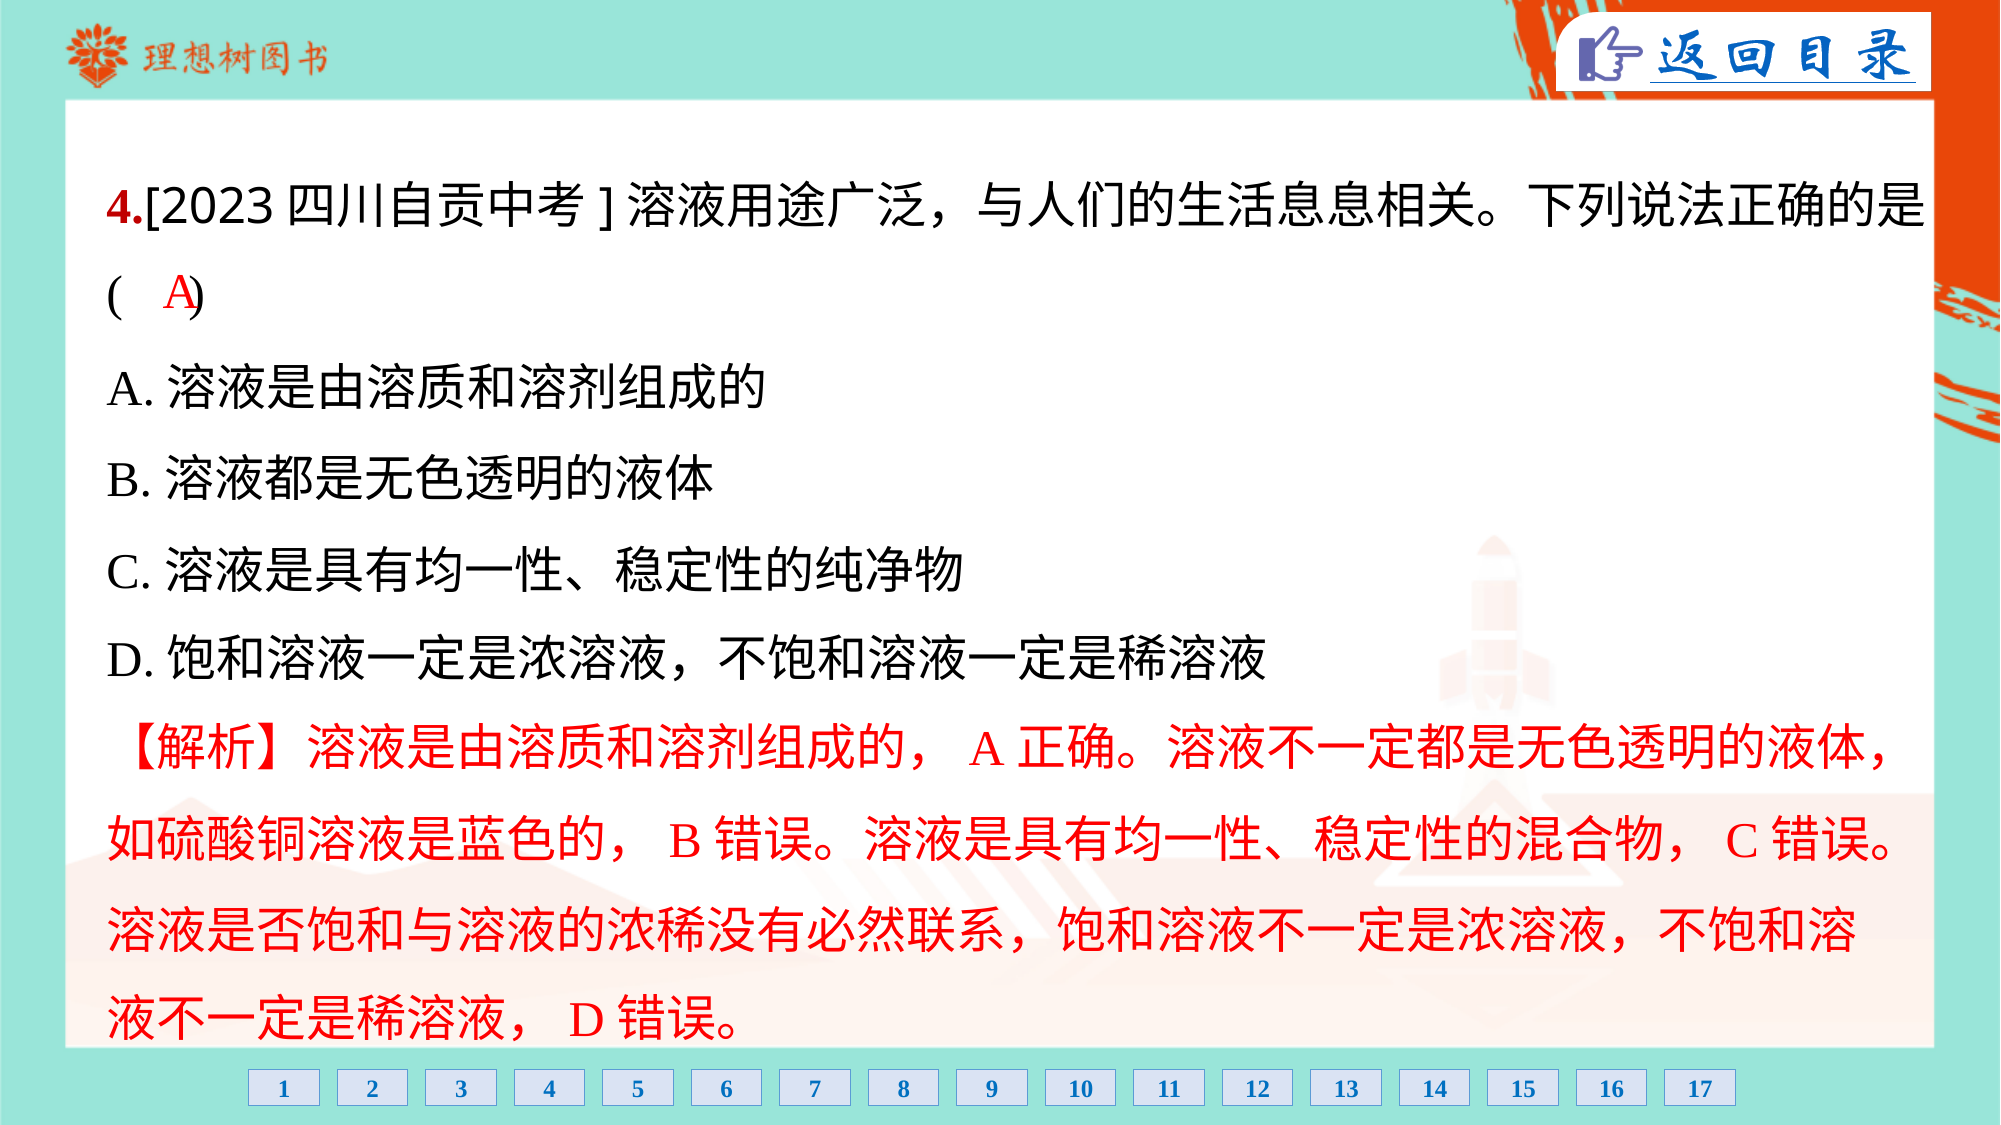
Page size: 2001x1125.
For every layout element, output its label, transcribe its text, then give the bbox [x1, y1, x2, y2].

text_box A.溶液是由溶质和溶剂组成的 B.溶液都是无色透明的液体 C.溶液是具有均一性、稳定性的纯净物 D.饱和溶液一定是浓溶液，不饱和溶液一定是稀溶液 [106, 323, 1895, 677]
text_box 【解析】溶液是由溶质和溶剂组成的，A正确。溶液不一定都是无色透明的液体， 如硫酸铜溶液是蓝色的，B错误。溶液是具有均一性、稳定性的混合物，C错误。 溶液是否饱和与溶液的浓稀没有必然联系，饱和溶液不一定是浓溶液，不饱和溶 液不一定是稀溶液，D错误。 [106, 683, 1895, 1037]
text_box 4.[2023四川自贡中考]溶液用途广泛，与人们的生活息息相关。下列说法正确的是 ( ) [106, 141, 1895, 312]
text_box A [144, 231, 217, 310]
picture [0, 0, 2000, 1125]
